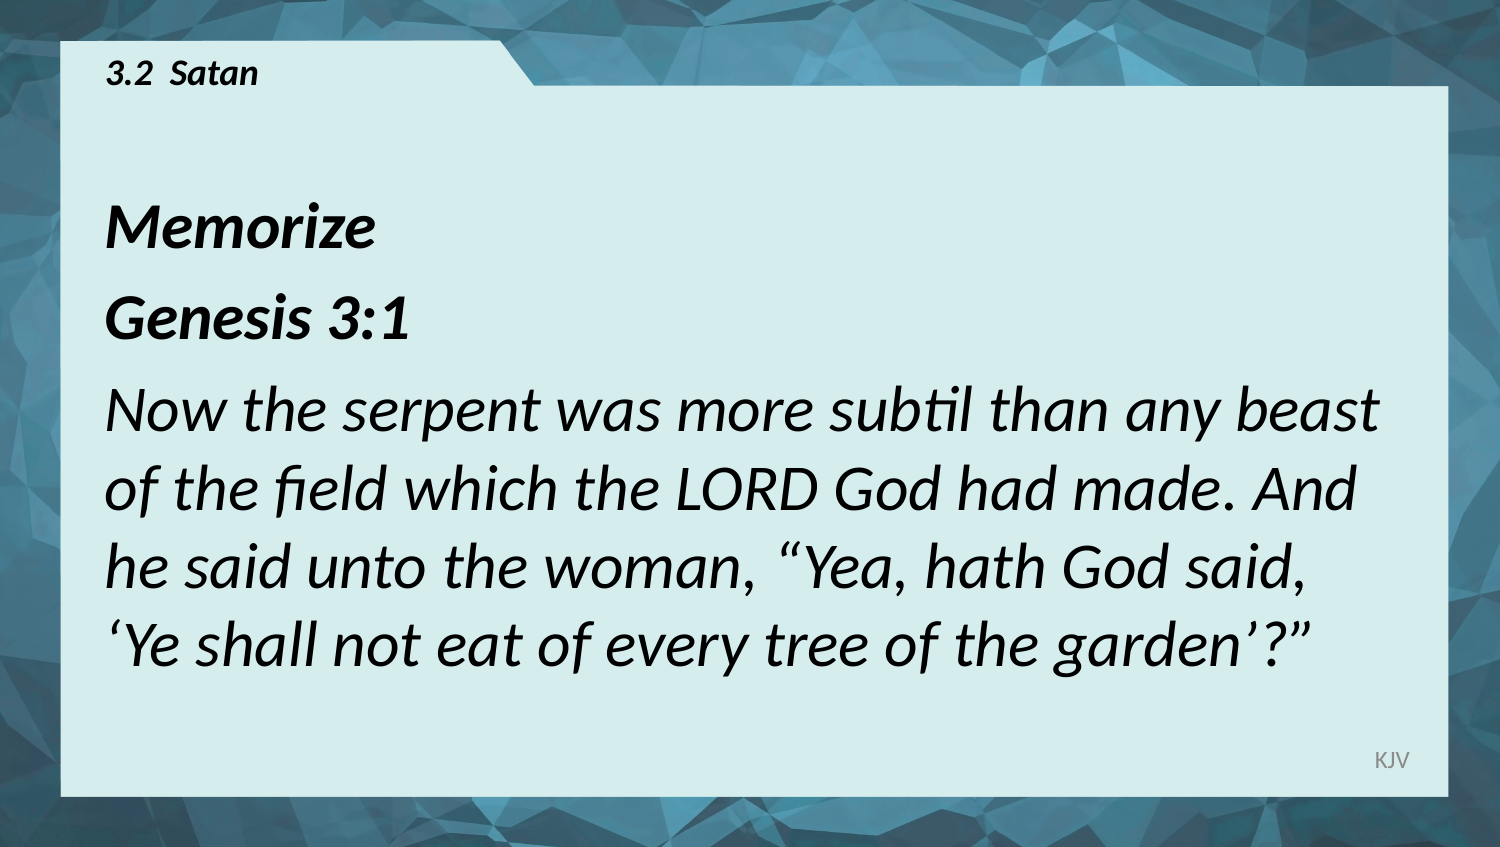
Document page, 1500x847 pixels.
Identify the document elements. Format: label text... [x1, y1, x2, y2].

picture [0, 0, 1500, 847]
title 3.2 Satan [89, 33, 1420, 108]
footer KJV [950, 736, 1425, 782]
list Memorize Genesis 3:1 Now the serpent was more subtil than any beast of the field which the LORD God had made. And he said unto the woman, “Yea, hath God said, ‘Ye shall not eat of every tree of the garden’?” [89, 141, 1403, 722]
